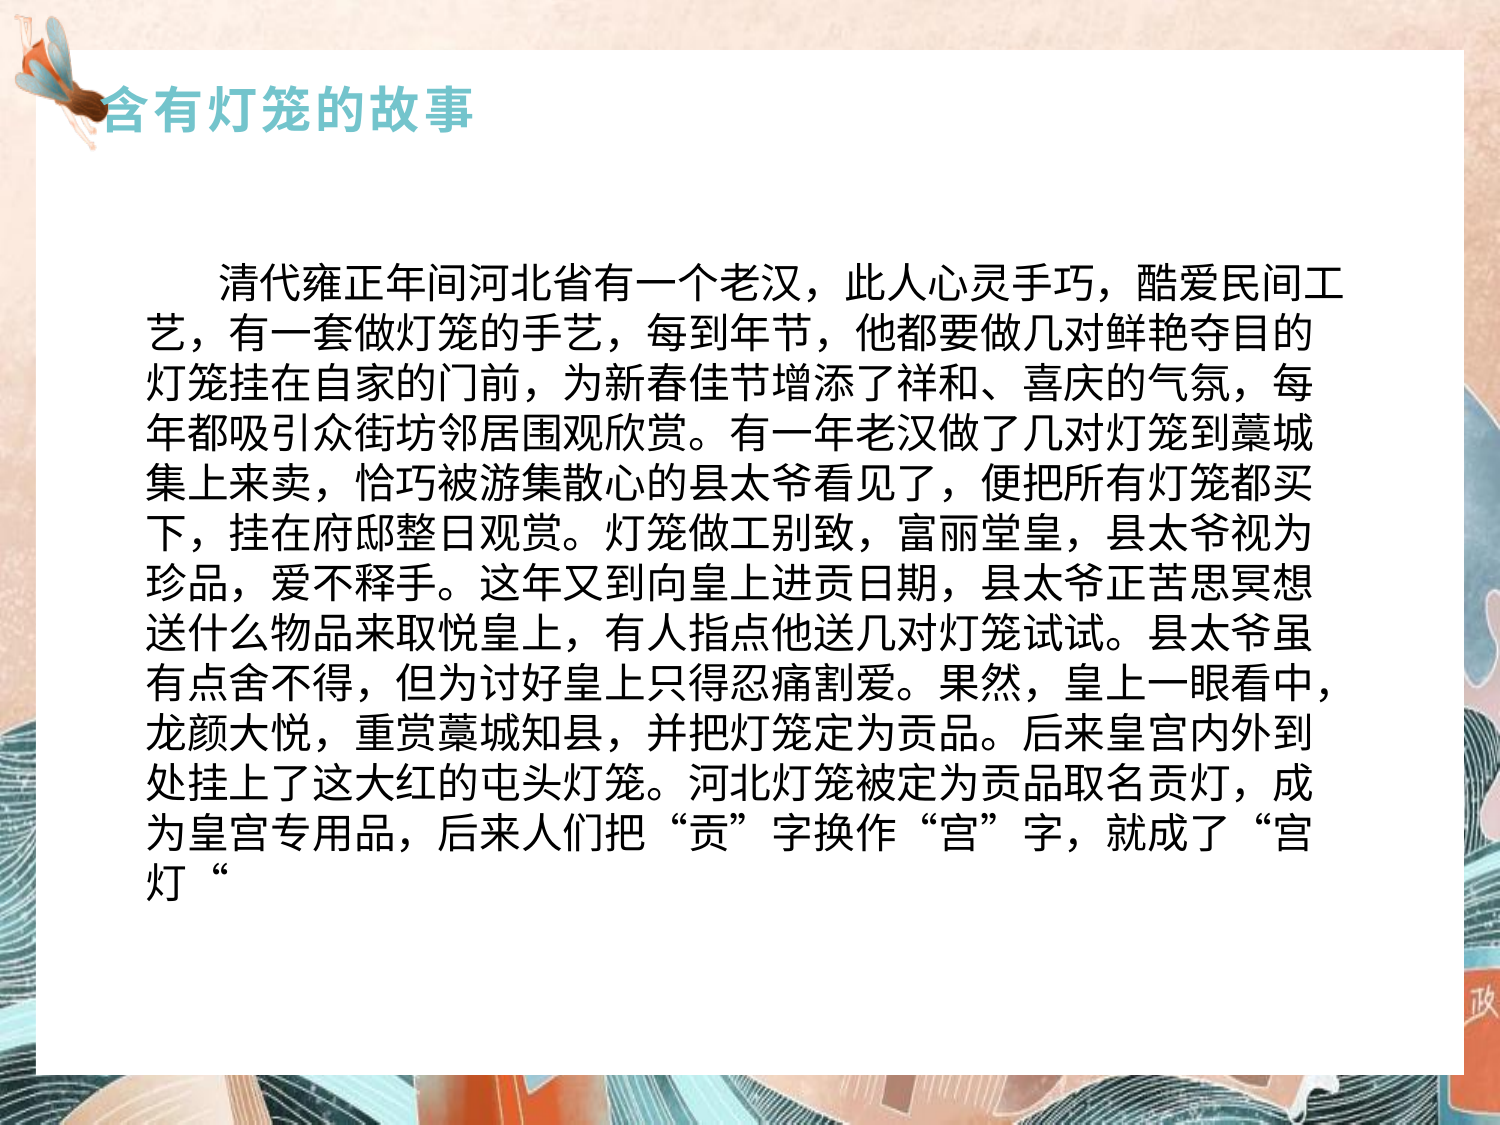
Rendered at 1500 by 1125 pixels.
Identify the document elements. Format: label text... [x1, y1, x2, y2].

picture [0, 0, 1500, 1125]
text_box 清代雍正年间河北省有一个老汉，此人心灵手巧，酷爱民间工艺，有一套做灯笼的手艺，每到年节，他都要做几对鲜艳夺目的灯笼挂在自家的门前，为新春佳节增添了祥和、喜庆的气氛，每年都吸引众街坊邻居围观欣赏。有一年老汉做了几对灯笼到藁城集上来卖，恰巧被游集散心的县太爷看见了，便把所有灯笼都买下，挂在府邸整日观赏。灯笼做工别致，富丽堂皇，县太爷视为珍品，爱不释手。这年又到向皇上进贡日期，县太爷正苦思冥想送什么物品来取悦皇上，有人指点他送几对灯笼试试。县太爷虽有点舍不得，但为讨好皇上只得忍痛割爱。果然，皇上一眼看中，龙颜大悦，重赏藁城知县，并把灯笼定为贡品。后来皇宫内外到处挂上了这大红的屯头灯笼。河北灯笼被定为贡品取名贡灯，成为皇宫专用品，后来人们把“贡”字换作“宫”字，就成了“宫灯“ [130, 249, 1367, 965]
title 含有灯笼的故事 [82, 72, 1418, 146]
